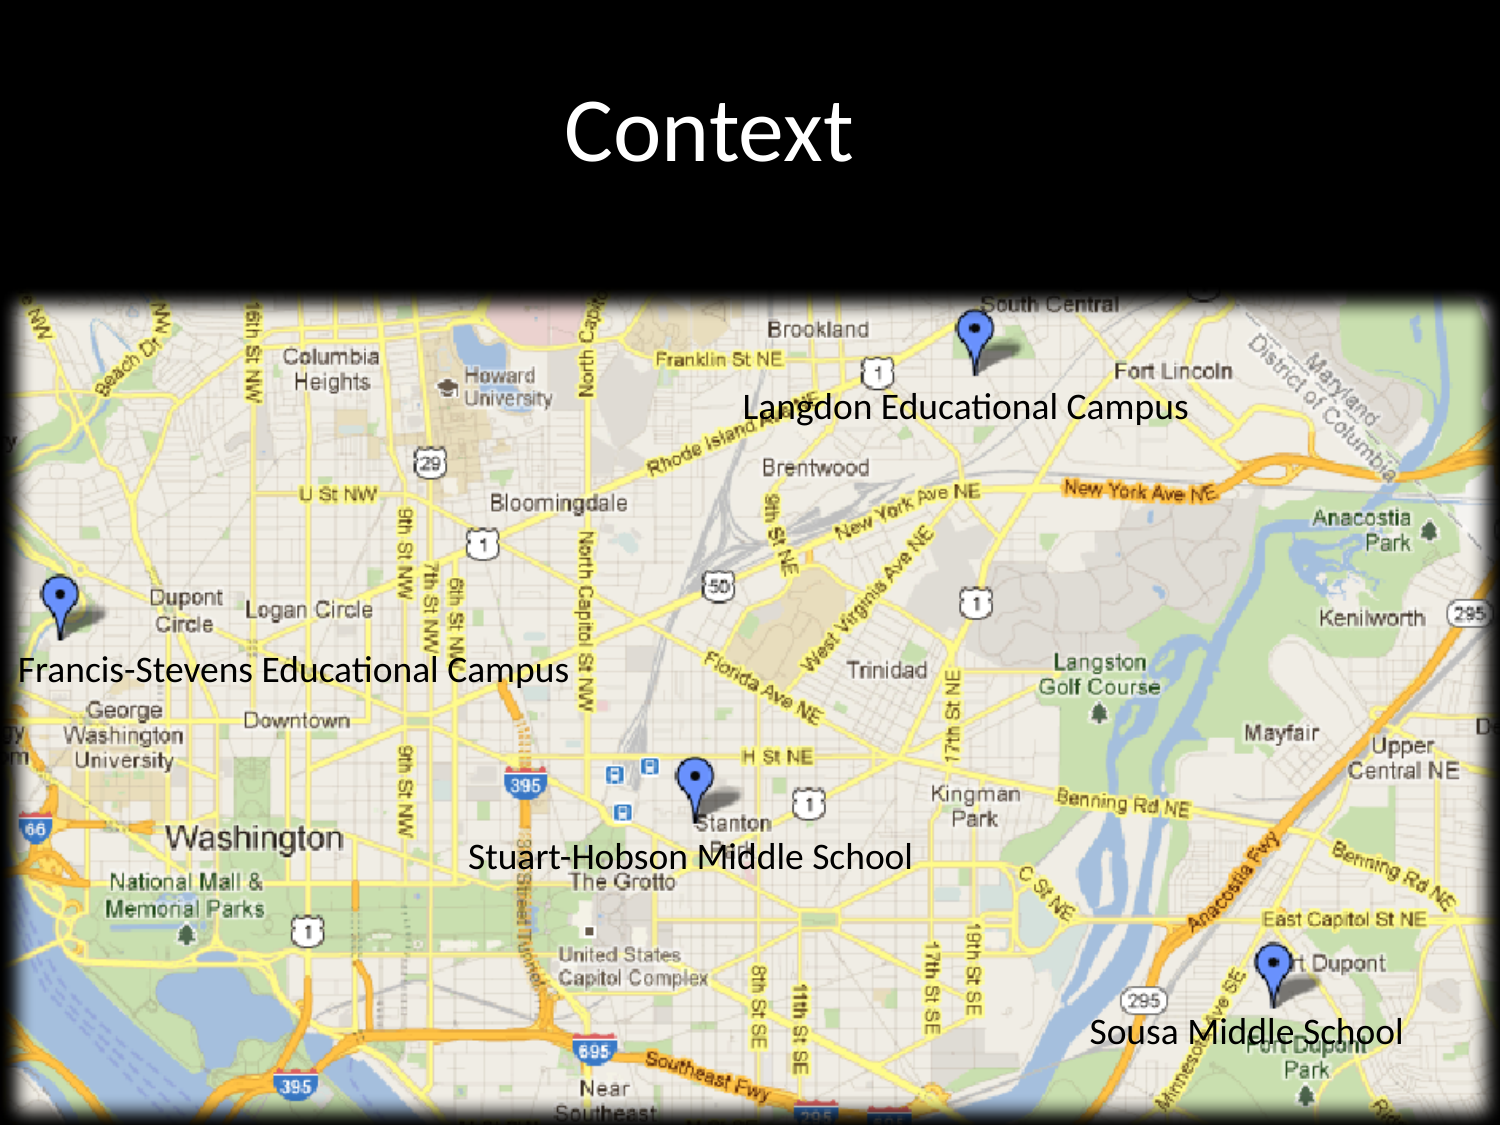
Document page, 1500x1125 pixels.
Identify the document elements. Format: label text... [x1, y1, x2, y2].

picture [0, 287, 1500, 1125]
text_box Context [549, 62, 873, 188]
